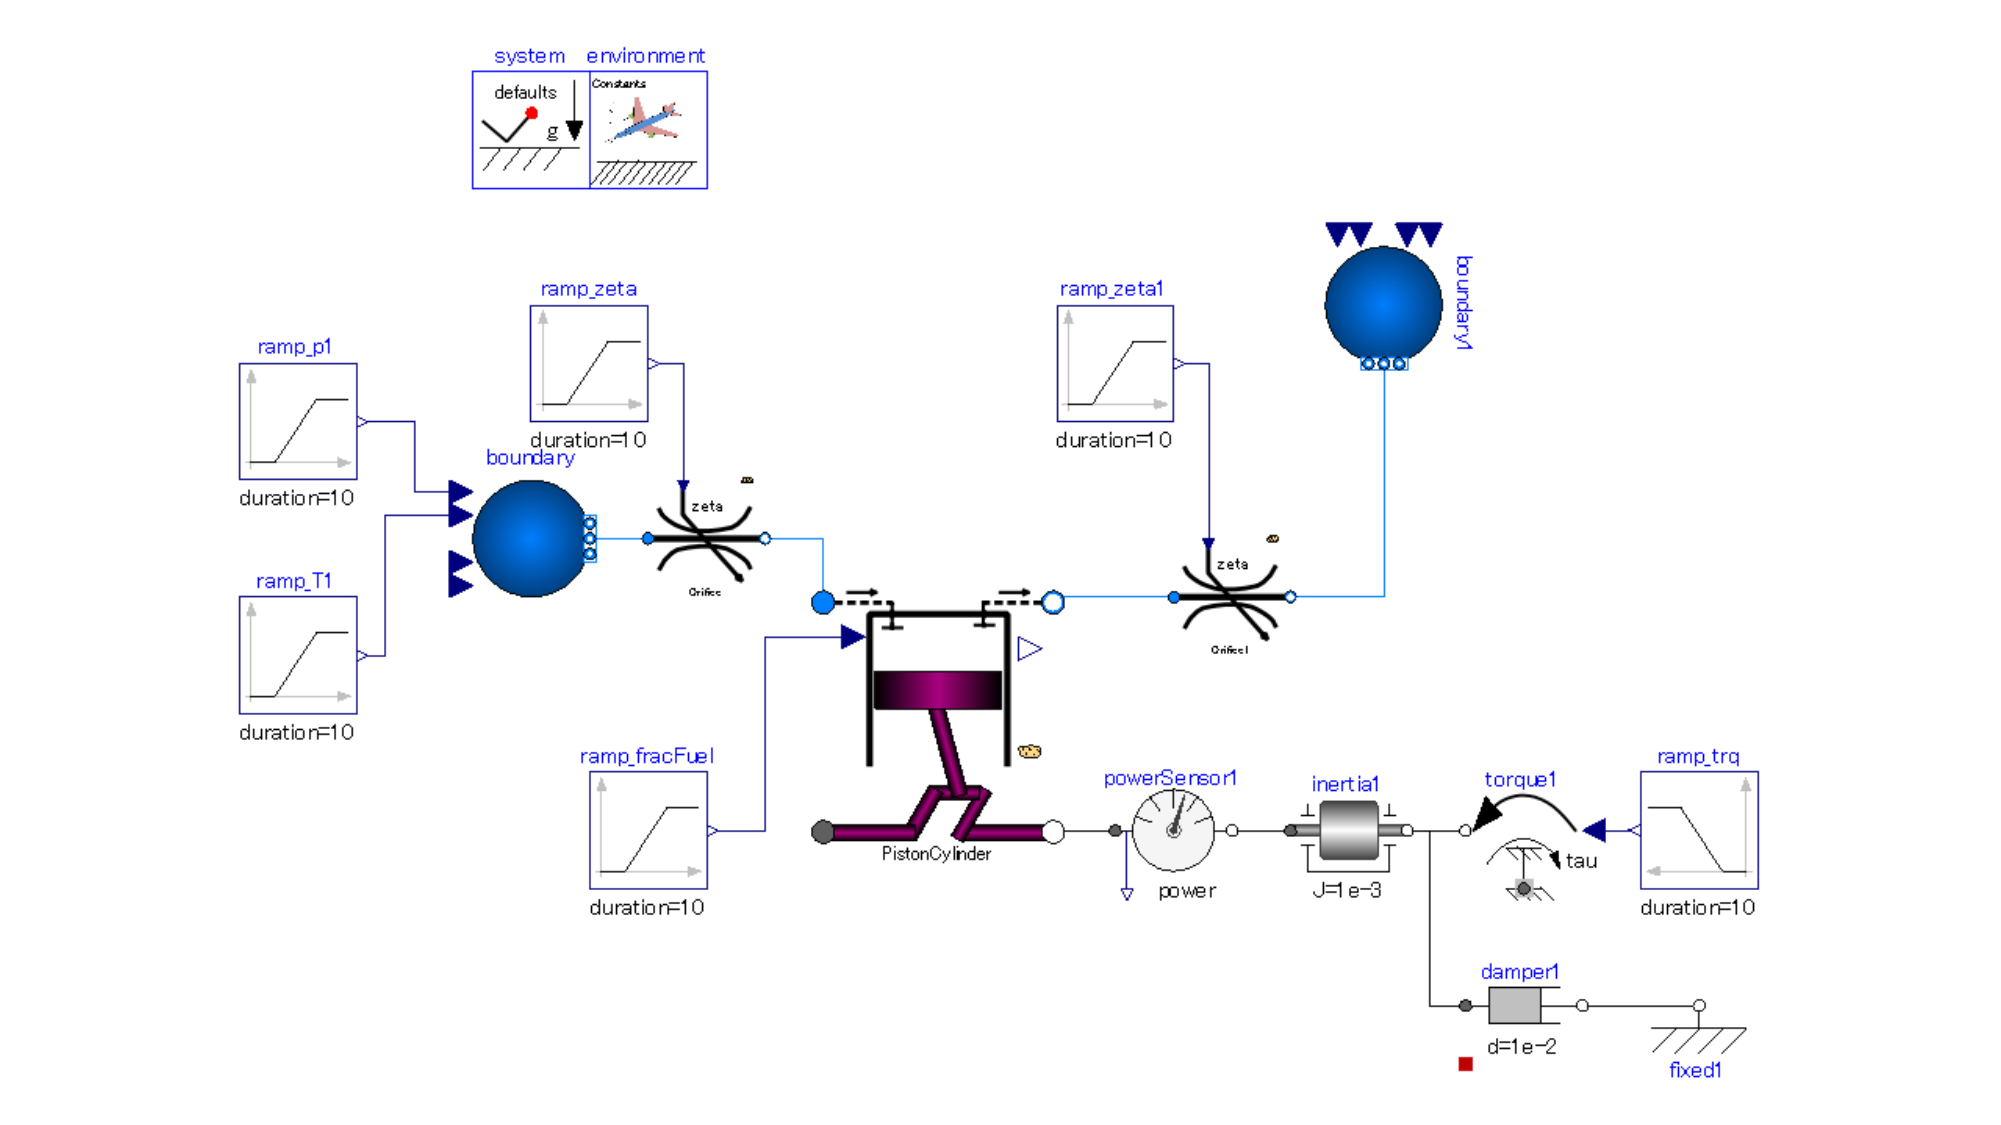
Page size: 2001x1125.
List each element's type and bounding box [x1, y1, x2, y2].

picture [211, 13, 1789, 1112]
